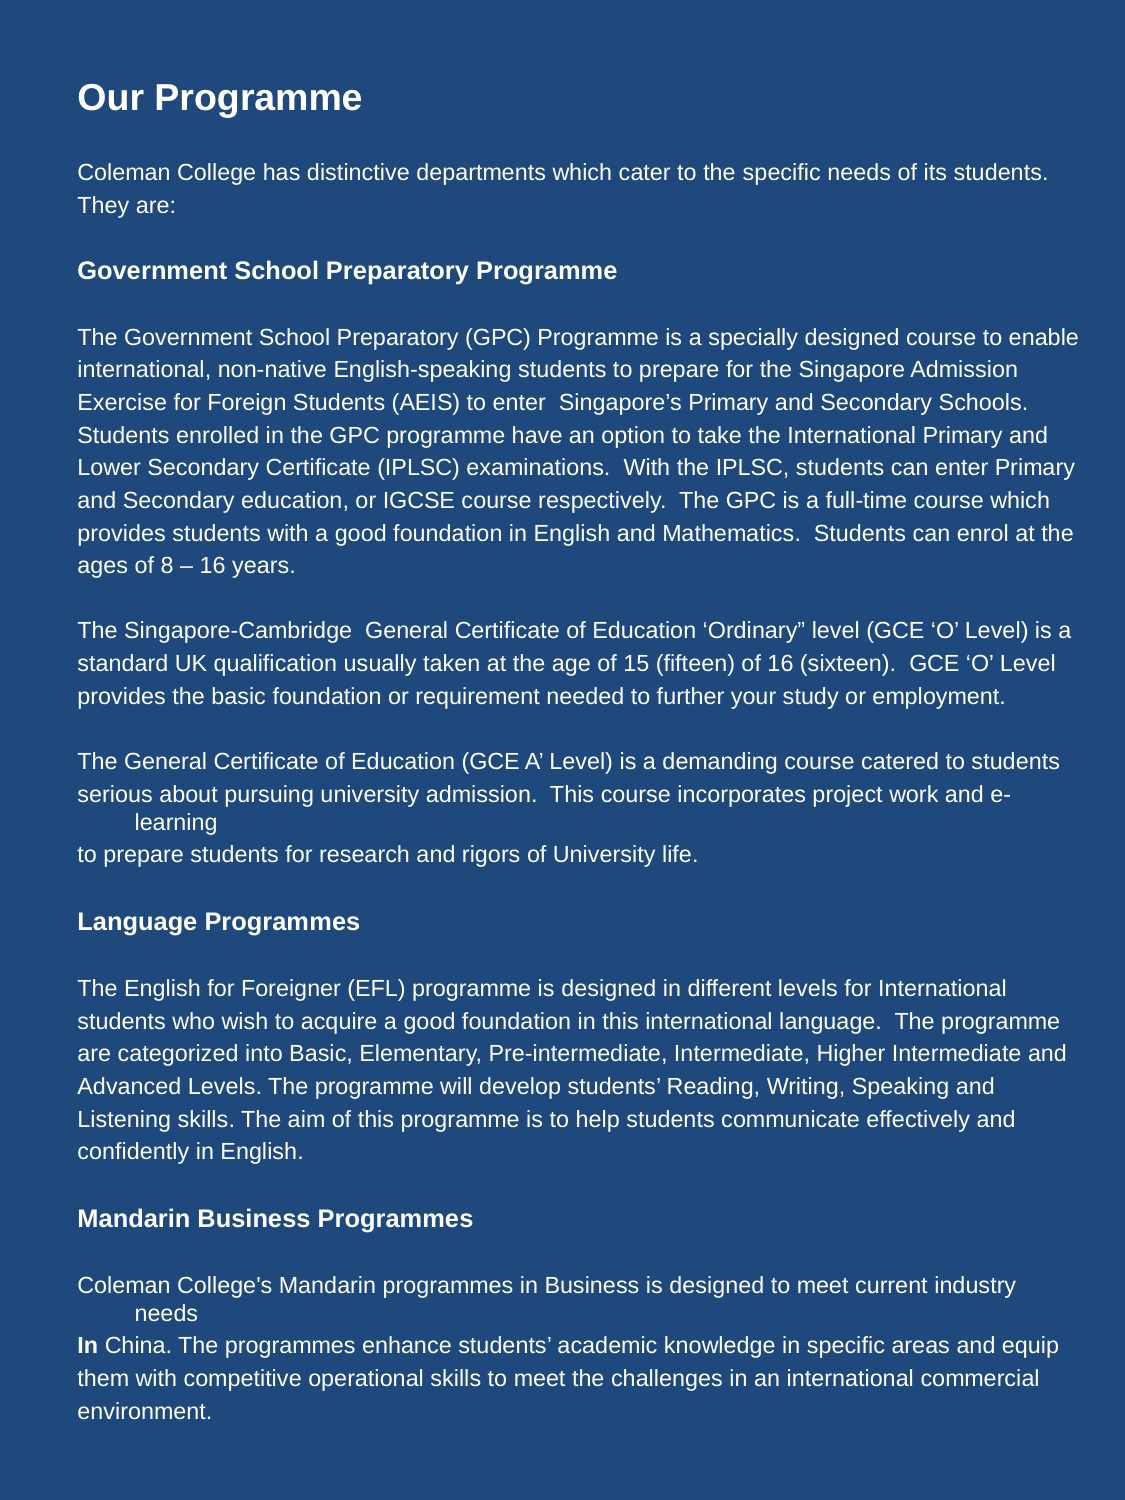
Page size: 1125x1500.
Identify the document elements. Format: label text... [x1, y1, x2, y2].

title Our Programme [62, 37, 638, 150]
list Coleman College has distinctive departments which cater to the specific needs of its students. They are: Government School Preparatory Programme The Government School Preparatory (GPC) Programme is a specially designed course to enable international, non-native English-speaking students to prepare for the Singapore Admission Exercise for Foreign Students (AEIS) to enter Singapore’s Primary and Secondary Schools. Students enrolled in the GPC programme have an option to take the International Primary and Lower Secondary Certificate (IPLSC) examinations. With the IPLSC, students can enter Primary and Secondary education, or IGCSE course respectively. The GPC is a full-time course which provides students with a good foundation in English and Mathematics. Students can enrol at the ages of 8 – 16 years. The Singapore-Cambridge General Certificate of Education ‘Ordinary” level (GCE ‘O’ Level) is a standard UK qualification usually taken at the age of 15 (fifteen) of 16 (sixteen). GCE ‘O’ Level provides the basic foundation or requirement needed to further your study or employment. The General Certificate of Education (GCE A’ Level) is a demanding course catered to students serious about pursuing university admission. This course incorporates project work and e-learning to prepare students for research and rigors of University life. Language Programmes The English for Foreigner (EFL) programme is designed in different levels for International students who wish to acquire a good foundation in this international language. The programme are categorized into Basic, Elementary, Pre-intermediate, Intermediate, Higher Intermediate and Advanced Levels. The programme will develop students’ Reading, Writing, Speaking and Listening skills. The aim of this programme is to help students communicate effectively and confidently in English. Mandarin Business Programmes Coleman College's Mandarin programmes in Business is designed to meet current industry needs In China. The programmes enhance students’ academic knowledge in specific areas and equip them with competitive operational skills to meet the challenges in an international commercial environment. [62, 150, 1100, 1450]
